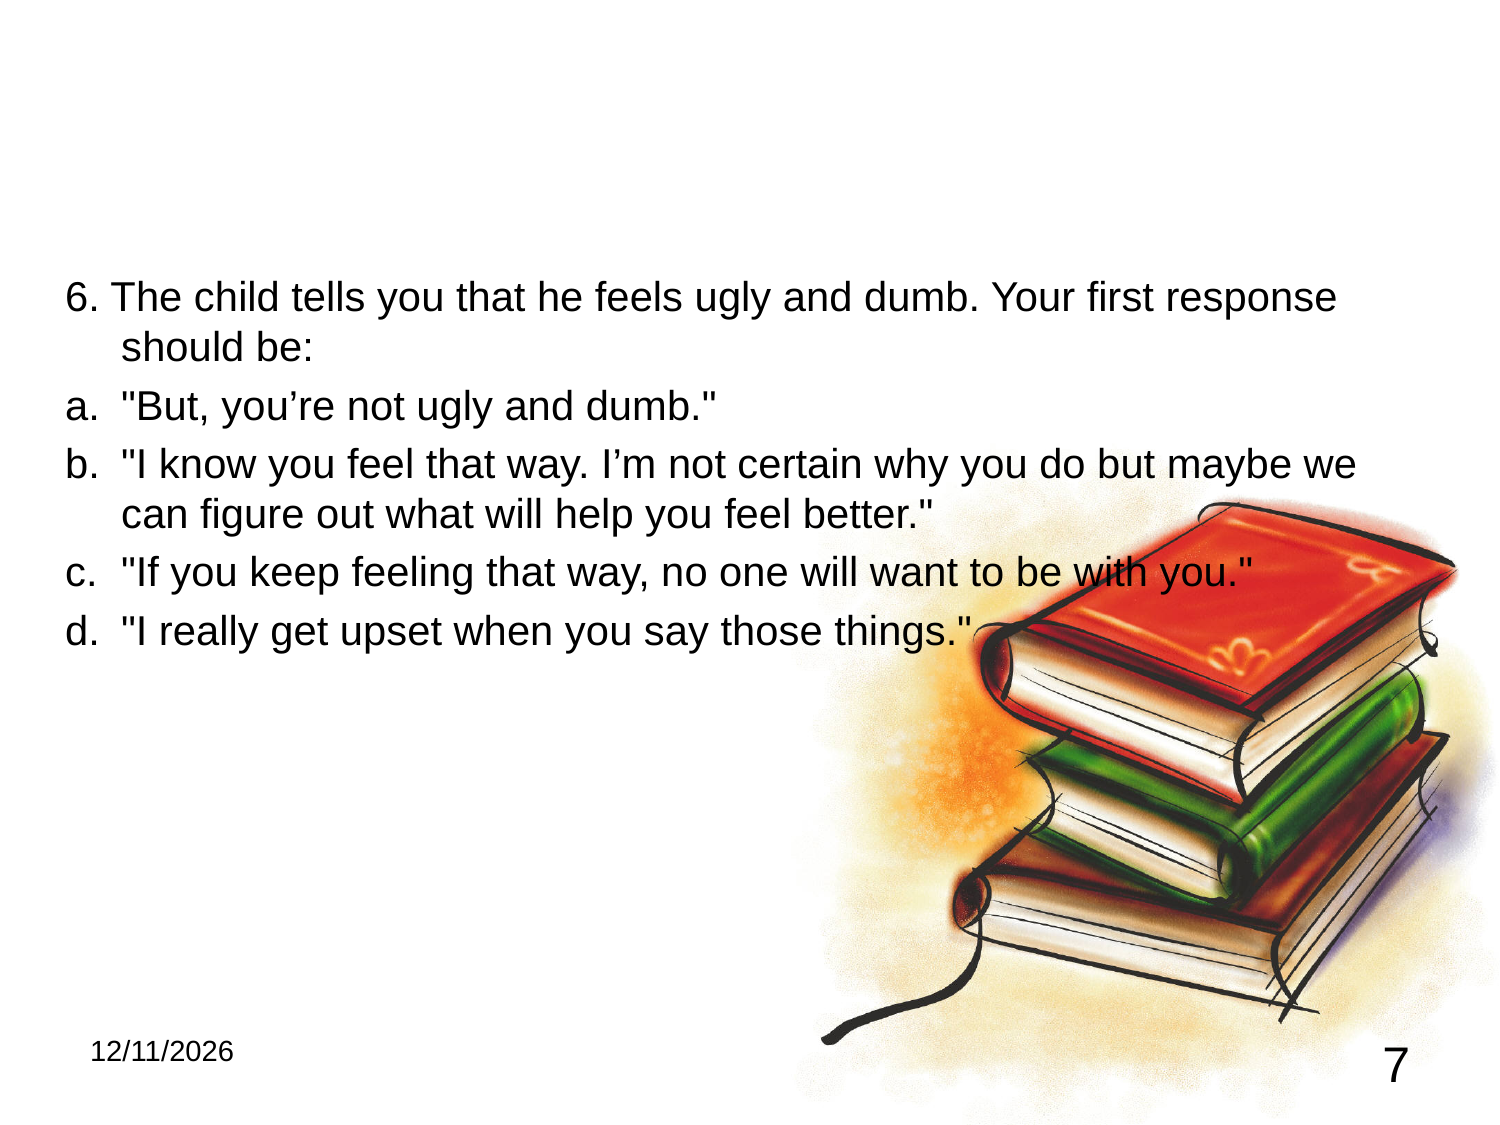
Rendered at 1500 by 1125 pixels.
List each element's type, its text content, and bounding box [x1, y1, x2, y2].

list 6. The child tells you that he feels ugly and dumb. Your first response should be: a. "But, you’re not ugly and dumb." b. "I know you feel that way. I’m not certain why you do but maybe we can figure out what will help you feel better." c. "If you keep feeling that way, no one will want to be with you." d. "I really get upset when you say those things." [49, 262, 1438, 1006]
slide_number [74, 1024, 426, 1103]
slide_number 7 [1074, 1024, 1426, 1103]
picture [774, 399, 1500, 1125]
